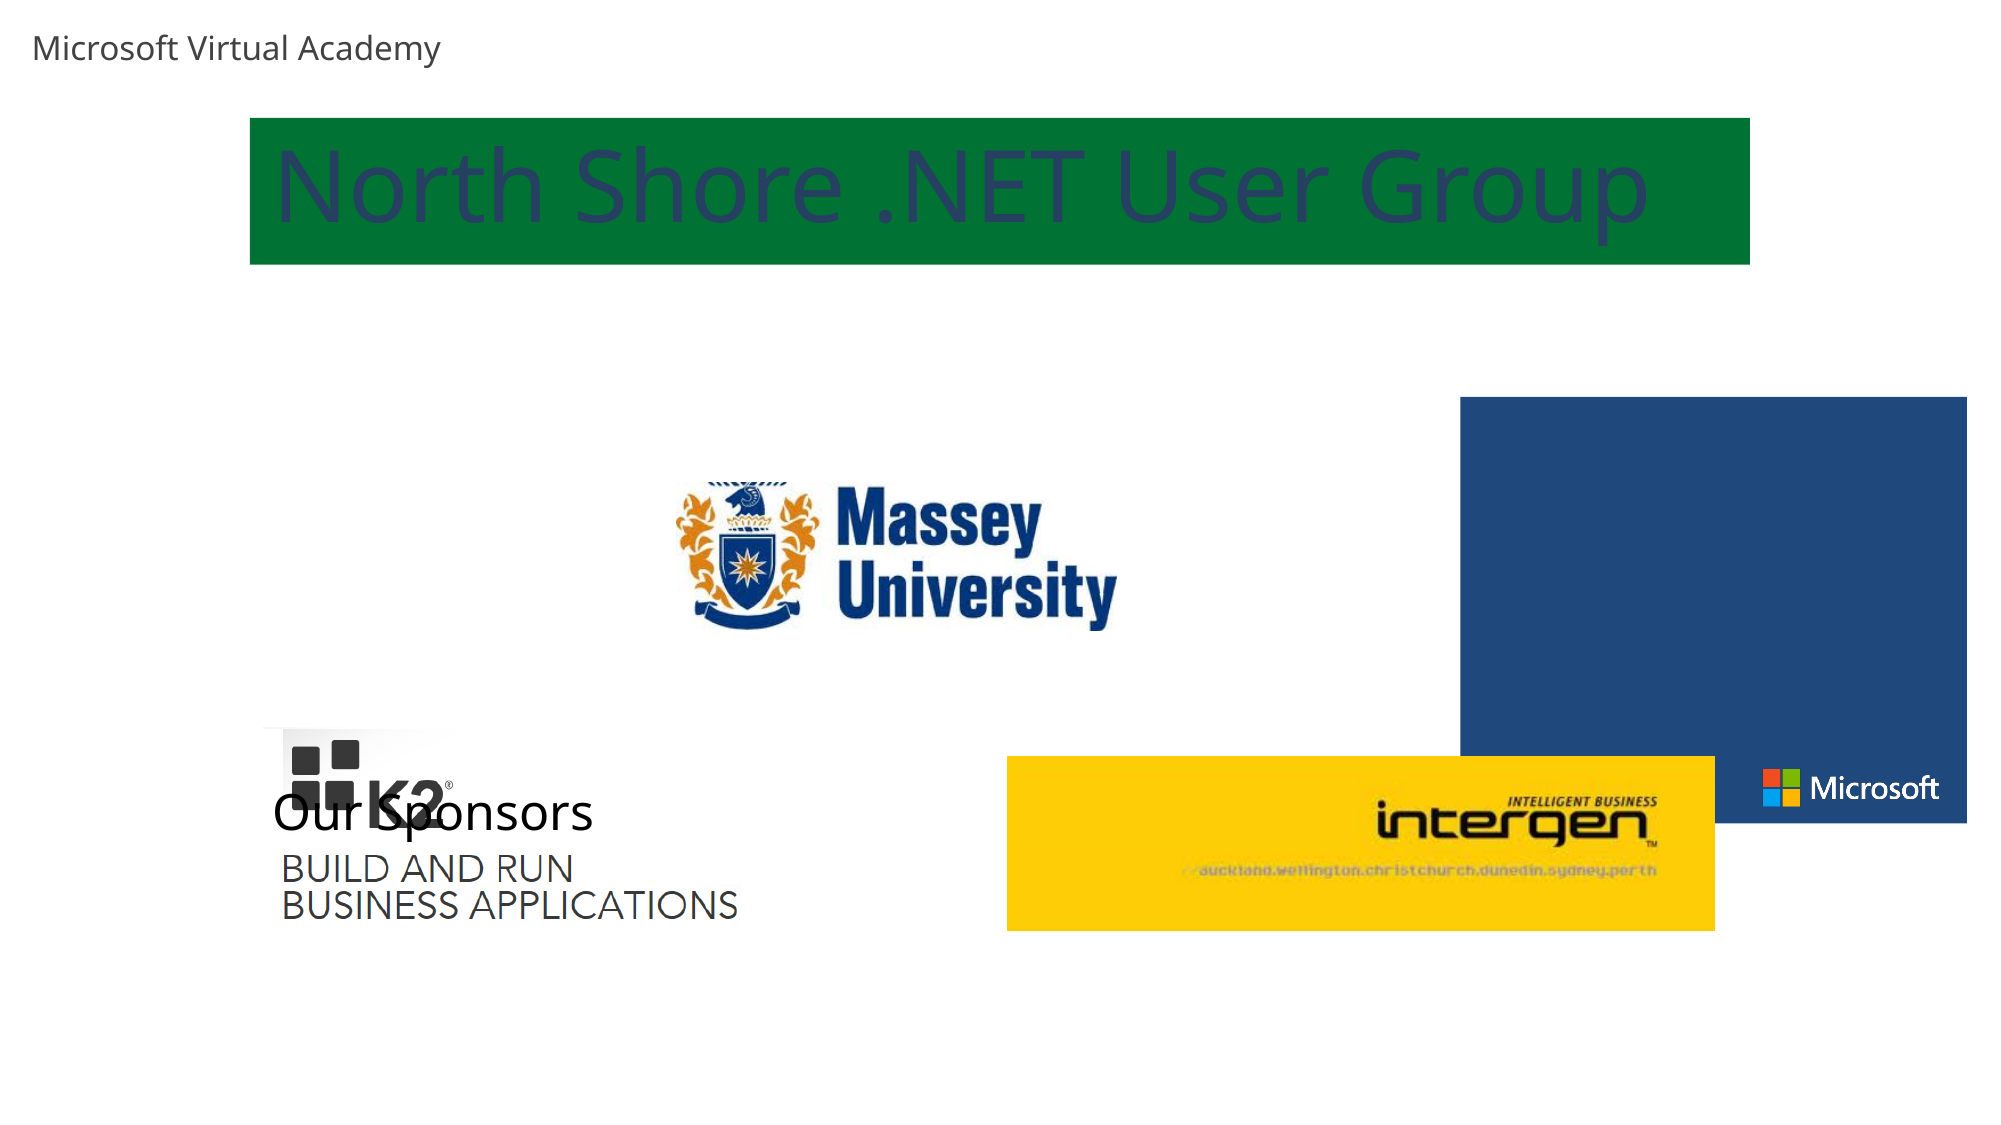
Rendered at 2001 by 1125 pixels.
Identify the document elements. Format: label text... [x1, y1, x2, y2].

picture [676, 482, 1117, 631]
picture [263, 726, 758, 931]
title North Shore .NET User Group [249, 117, 1750, 265]
picture [1007, 756, 1715, 931]
picture [1760, 759, 1947, 815]
subtitle Our Sponsors [249, 386, 1750, 863]
